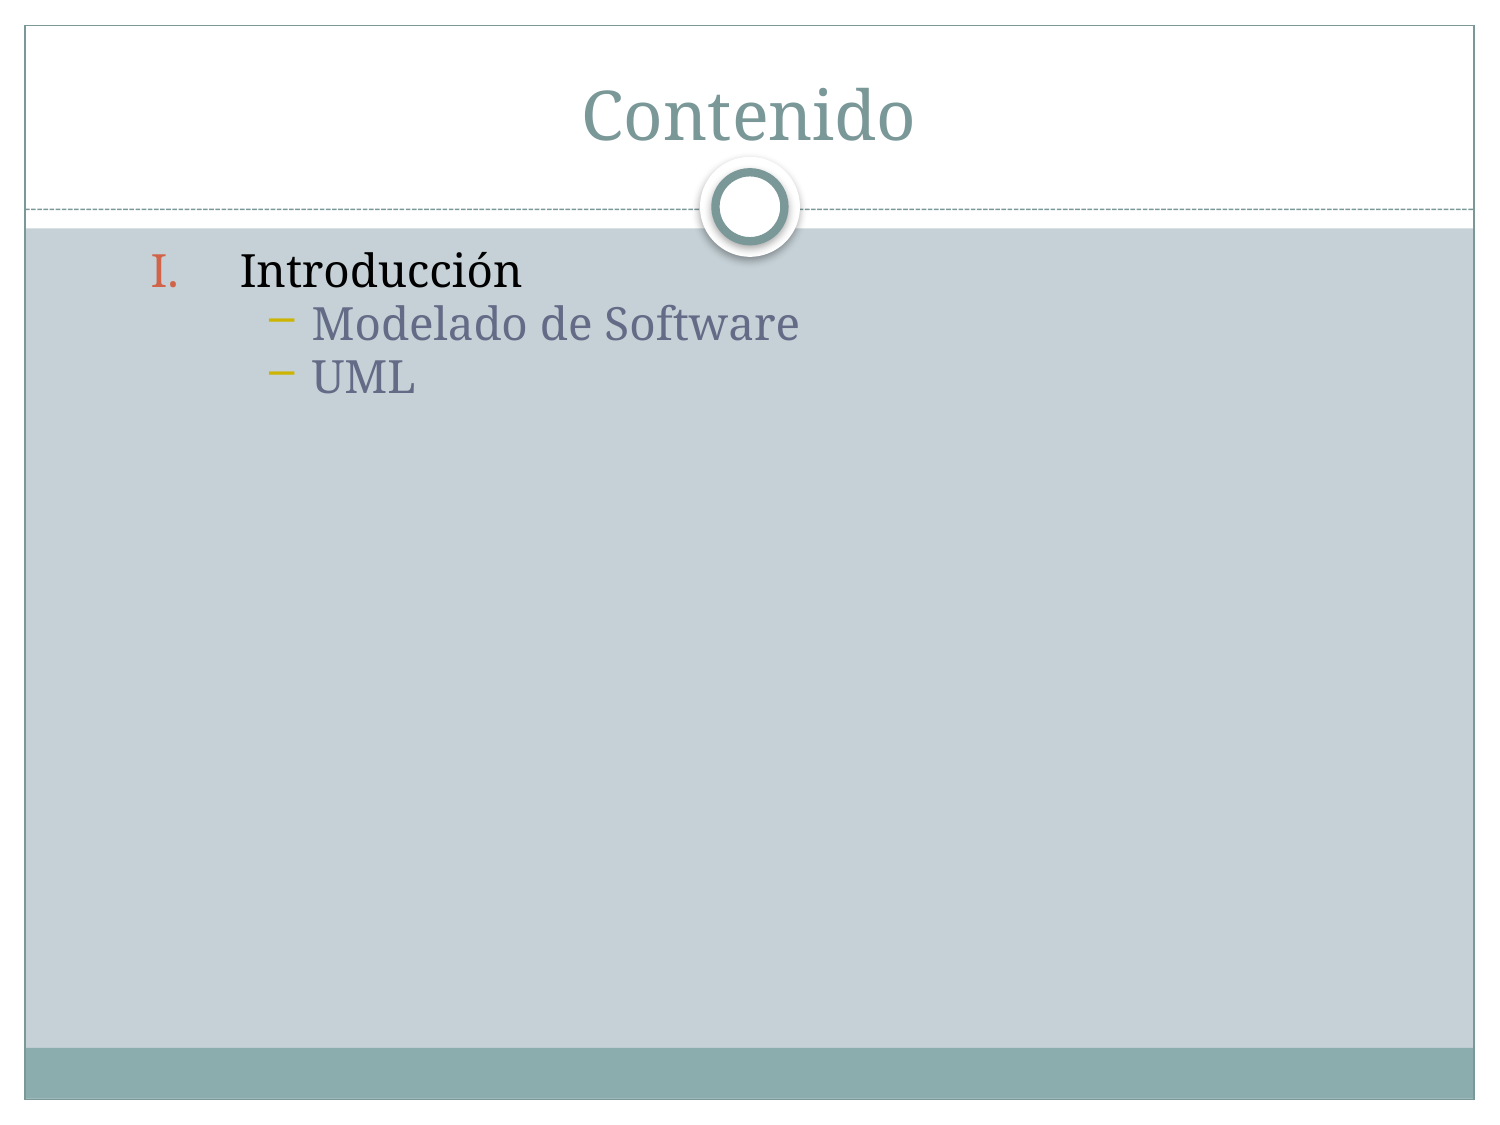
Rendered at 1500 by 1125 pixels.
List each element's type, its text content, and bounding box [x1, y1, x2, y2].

list Introducción Modelado de Software UML [135, 244, 1411, 920]
title Contenido [49, 37, 1450, 162]
